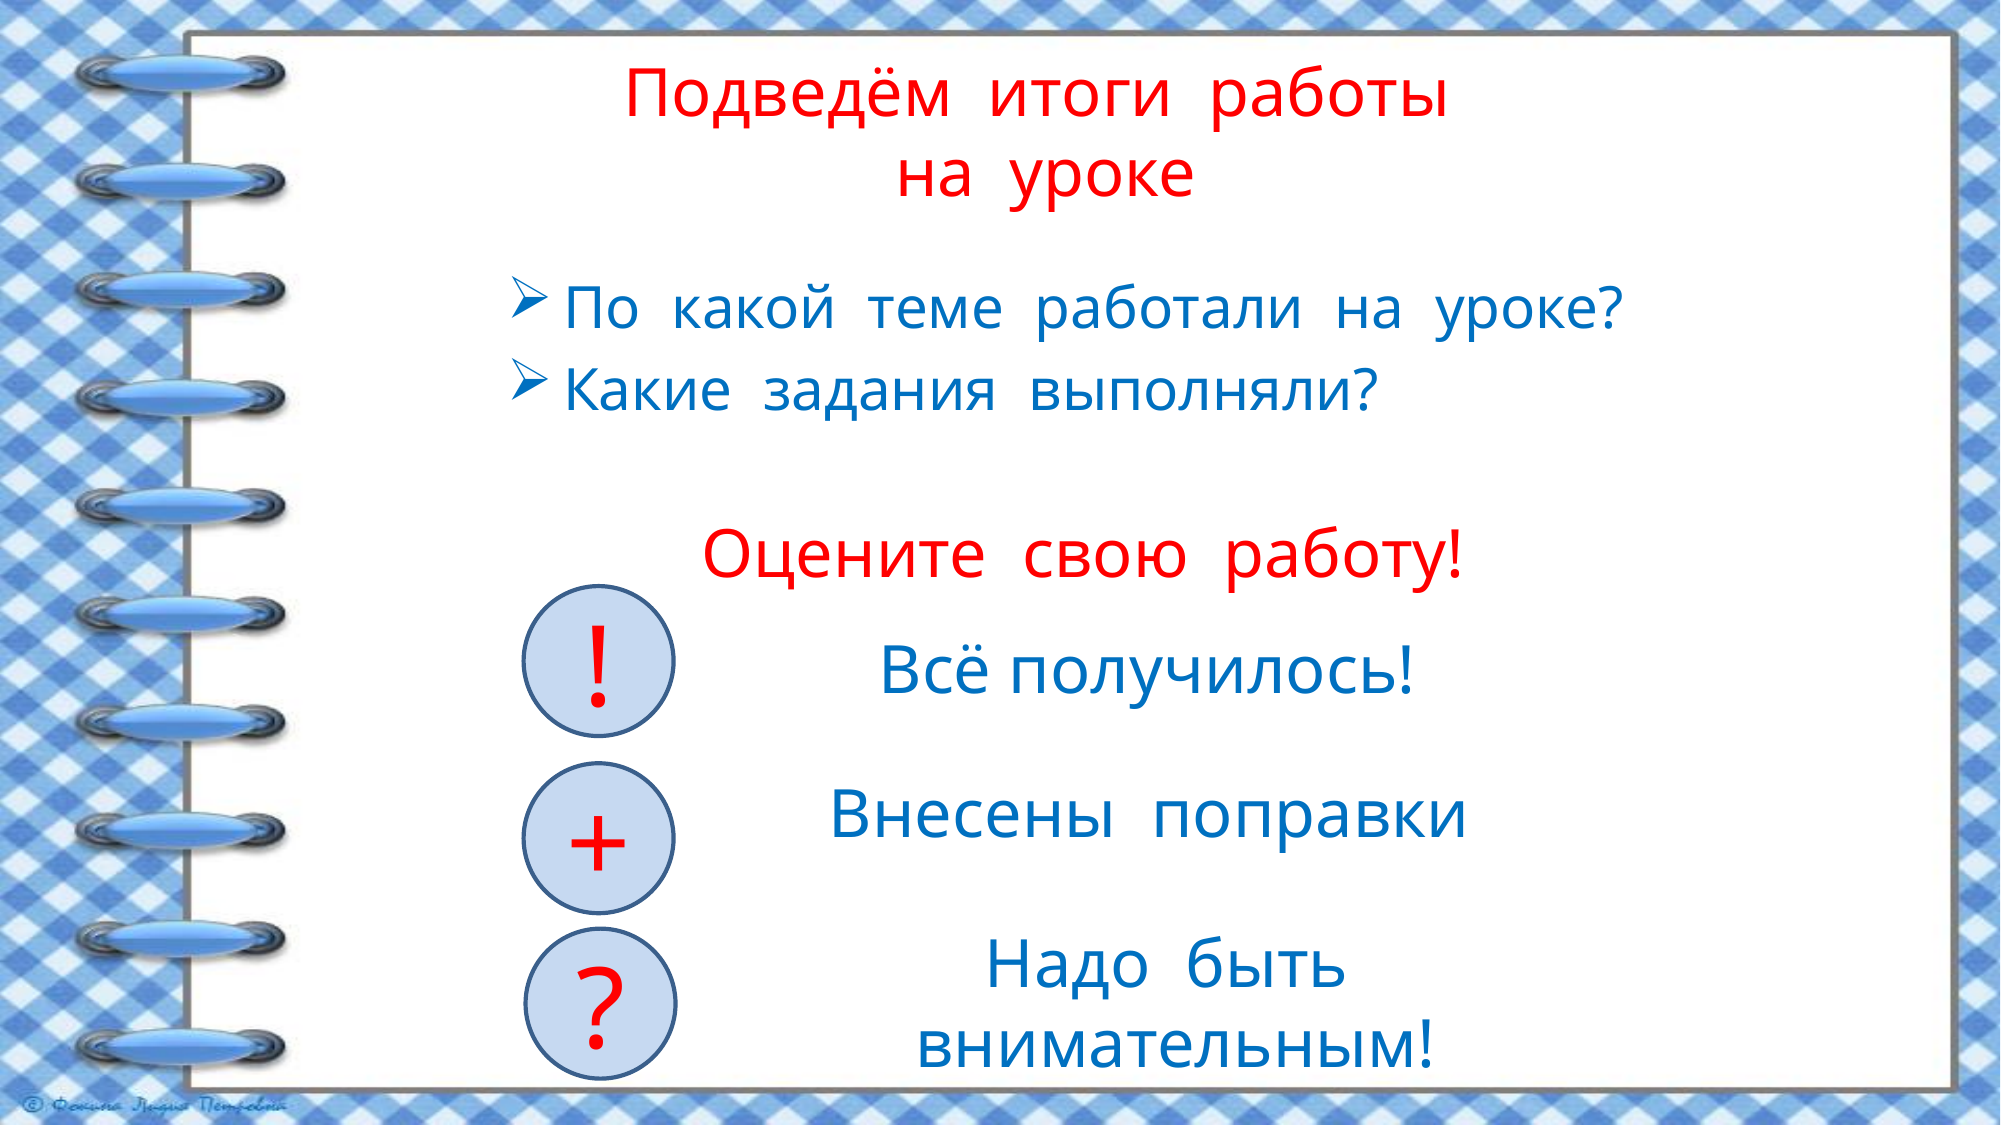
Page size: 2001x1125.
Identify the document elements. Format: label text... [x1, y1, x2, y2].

list По какой теме работали на уроке? Какие задания выполняли? [492, 262, 1675, 503]
picture [0, 0, 2001, 1125]
text_box Оцените свою работу! [468, 503, 1699, 620]
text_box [523, 585, 1647, 1079]
title Подведём итоги работы на уроке [362, 42, 1713, 231]
